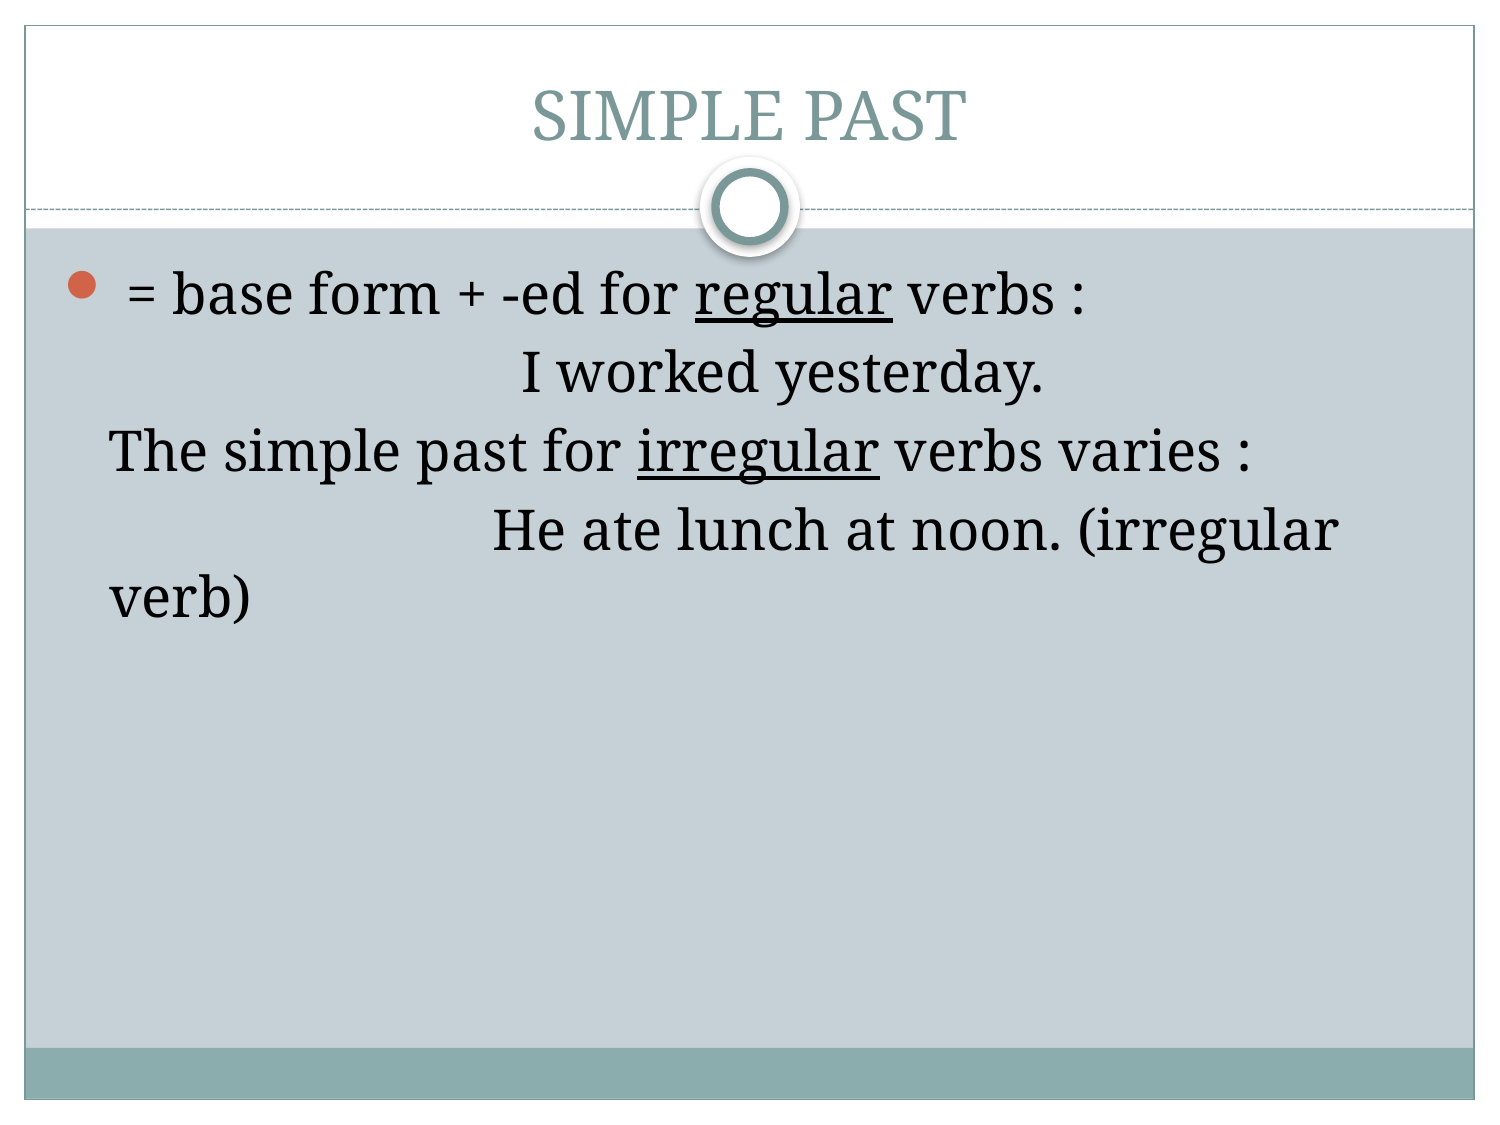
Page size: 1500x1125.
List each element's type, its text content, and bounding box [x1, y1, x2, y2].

title SIMPLE PAST [49, 37, 1450, 162]
list = base form + -ed for regular verbs : I worked yesterday. The simple past for irregular verbs varies : He ate lunch at noon. (irregular verb) [49, 250, 1445, 1001]
